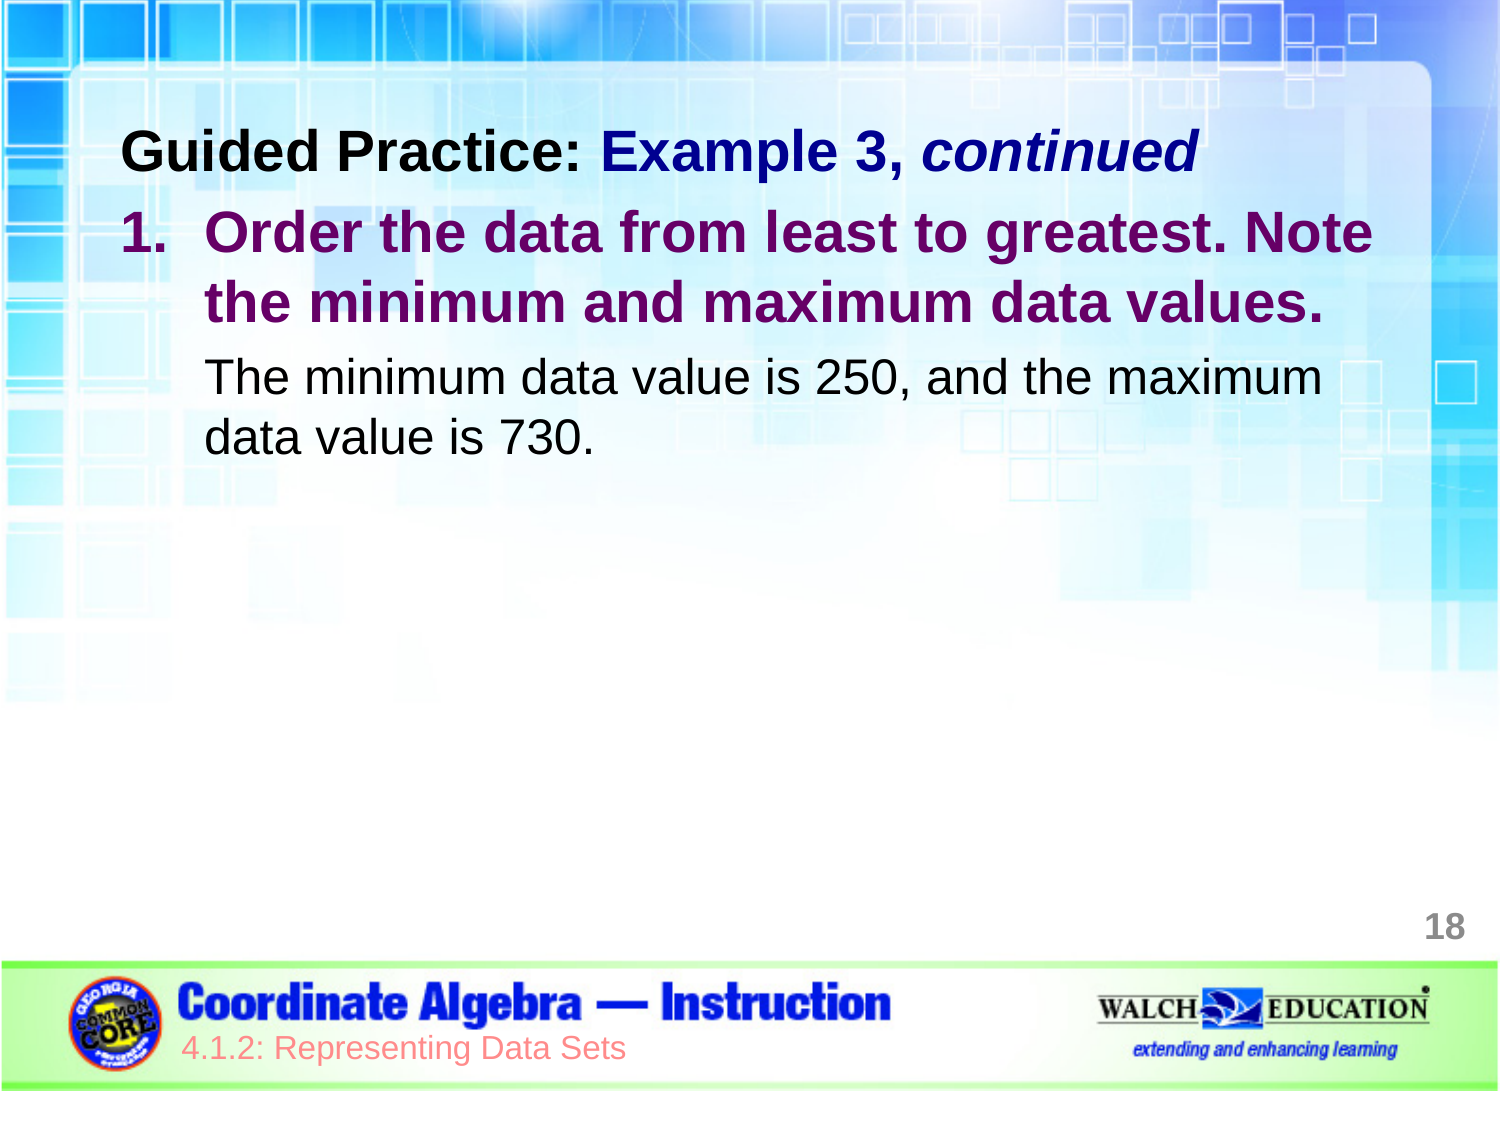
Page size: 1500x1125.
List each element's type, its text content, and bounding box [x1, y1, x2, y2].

footer 4.1.2: Representing Data Sets [166, 1024, 1080, 1069]
picture [1, 0, 1500, 1091]
subtitle Guided Practice: Example 3, continued Order the data from least to greatest. Note the minimum and maximum data values. The minimum data value is 250, and the maximum data value is 730. [105, 105, 1394, 925]
slide_number 18 [1361, 901, 1481, 949]
